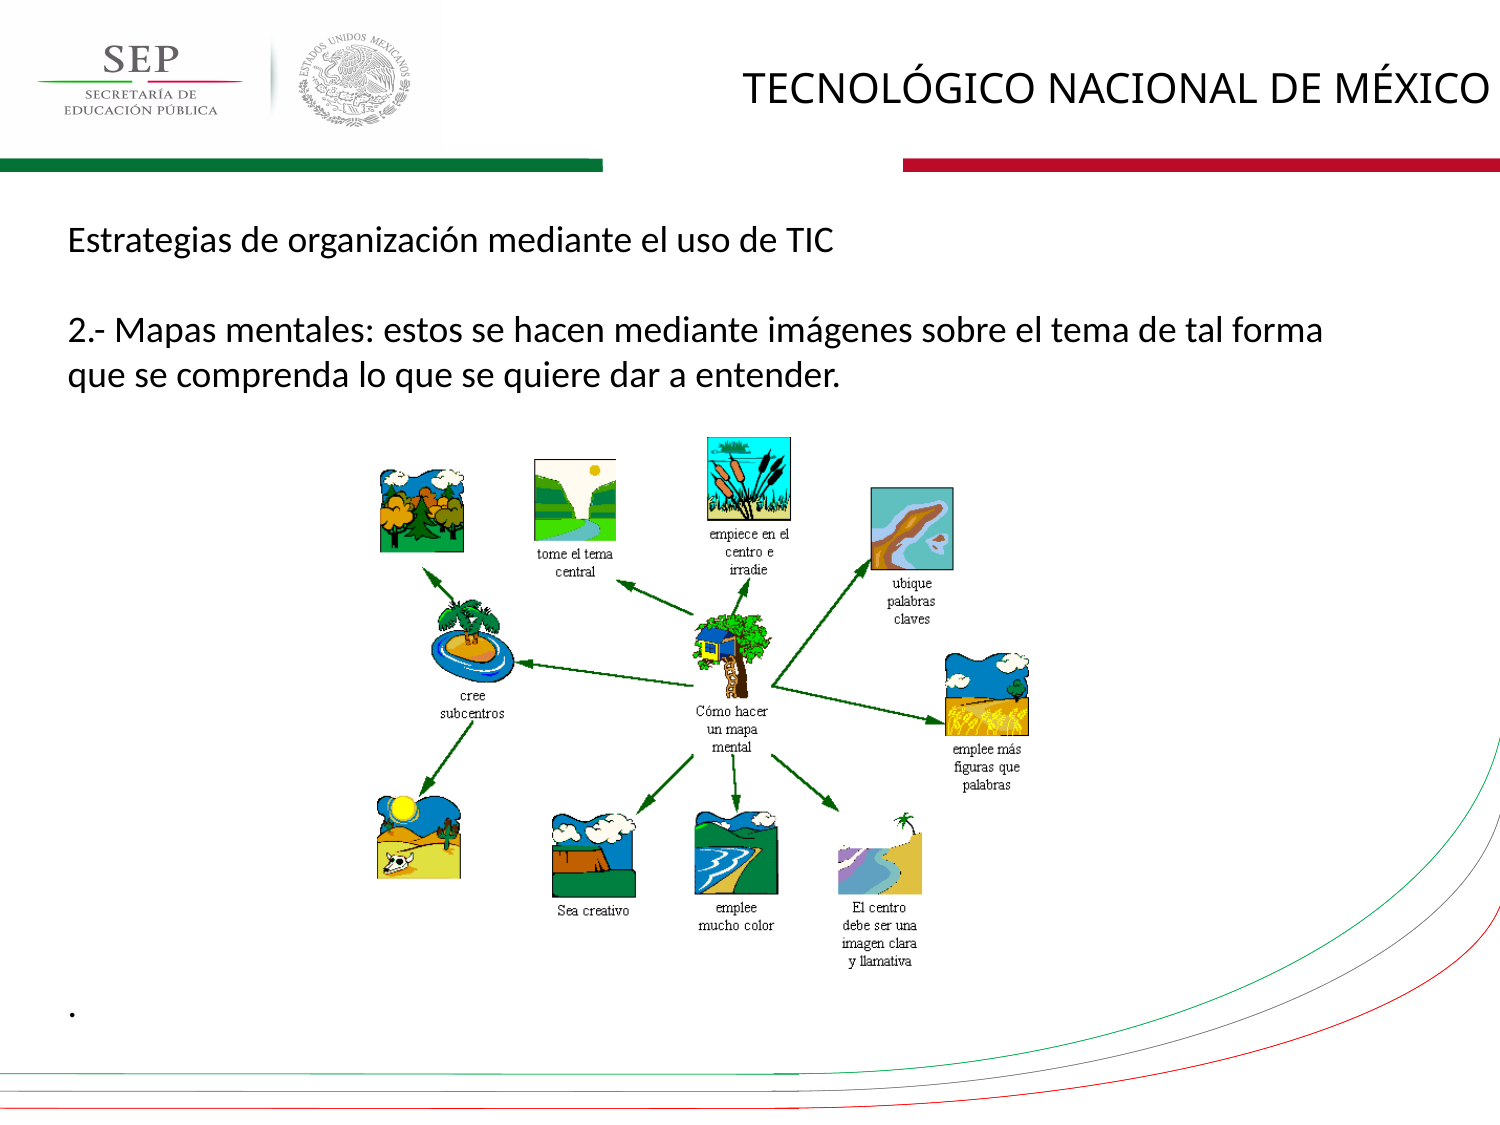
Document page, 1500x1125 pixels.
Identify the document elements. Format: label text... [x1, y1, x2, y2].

text_box Estrategias de organización mediante el uso de TIC 2.- Mapas mentales: estos se hacen mediante imágenes sobre el tema de tal forma que se comprenda lo que se quiere dar a entender. . [53, 208, 1353, 1033]
picture [0, 0, 443, 158]
picture [376, 437, 1029, 970]
